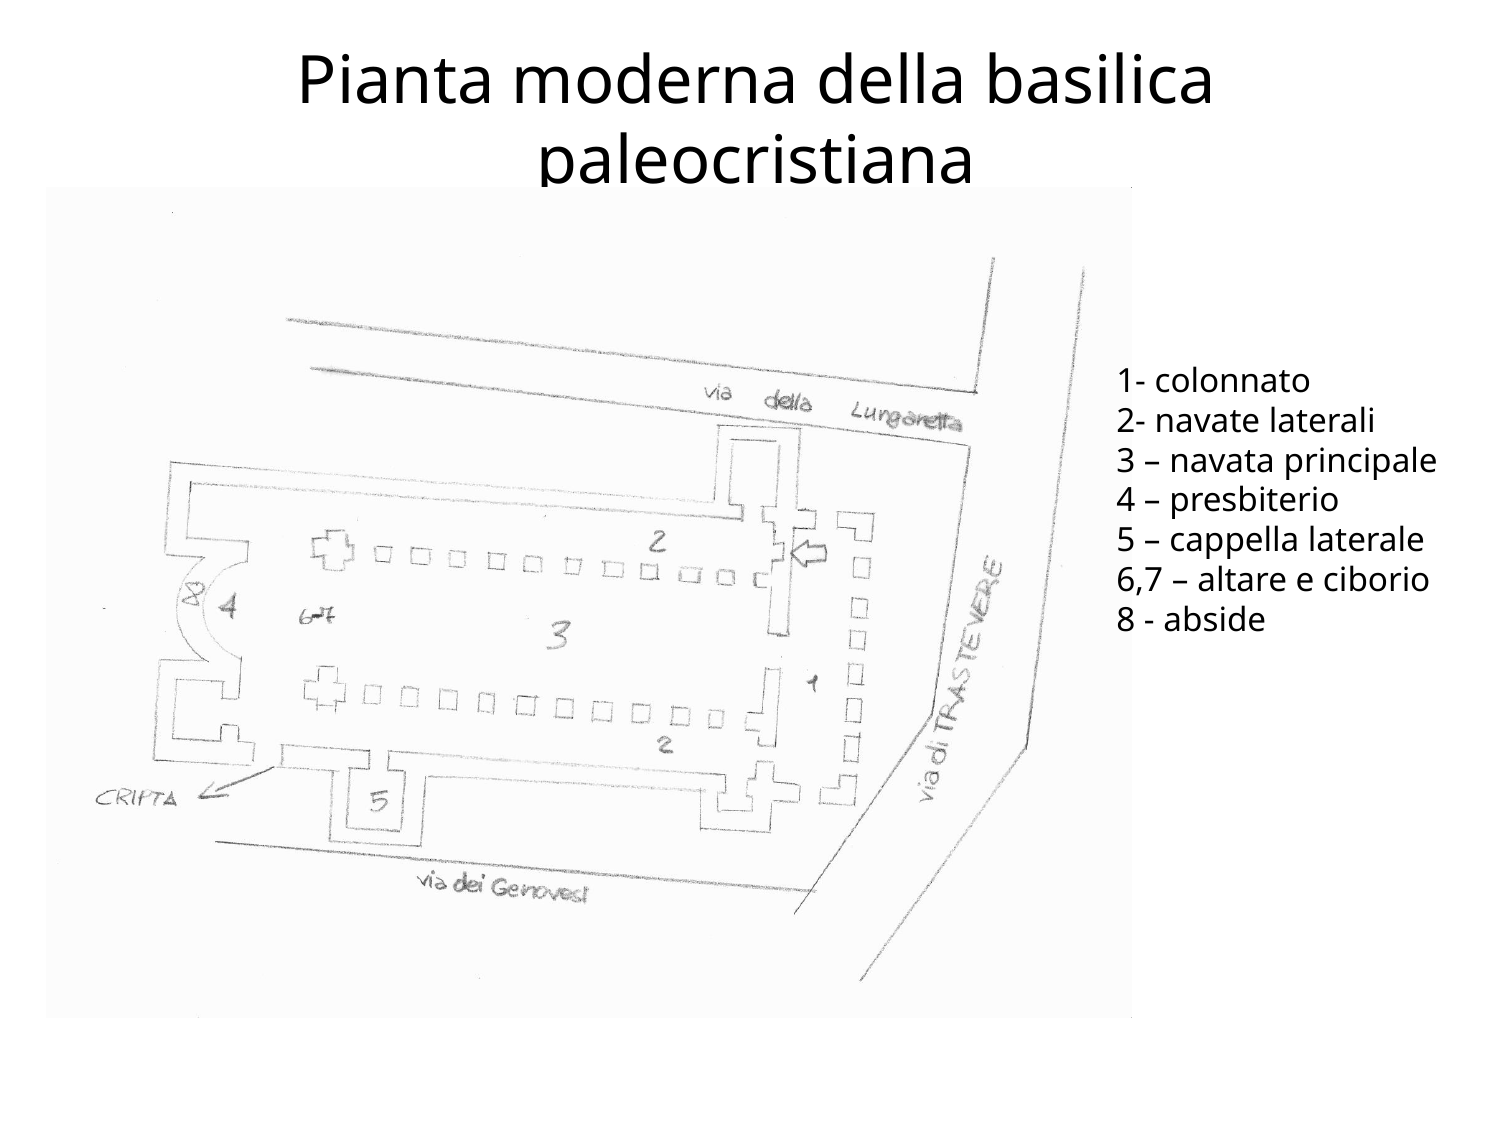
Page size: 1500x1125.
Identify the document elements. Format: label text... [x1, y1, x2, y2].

text_box 1- colonnato 2- navate laterali 3 – navata principale 4 – presbiterio 5 – cappella laterale 6,7 – altare e ciborio 8 - abside [1135, 351, 1465, 736]
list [46, 187, 1132, 1018]
title Pianta moderna della basilica paleocristiana [82, 23, 1432, 211]
